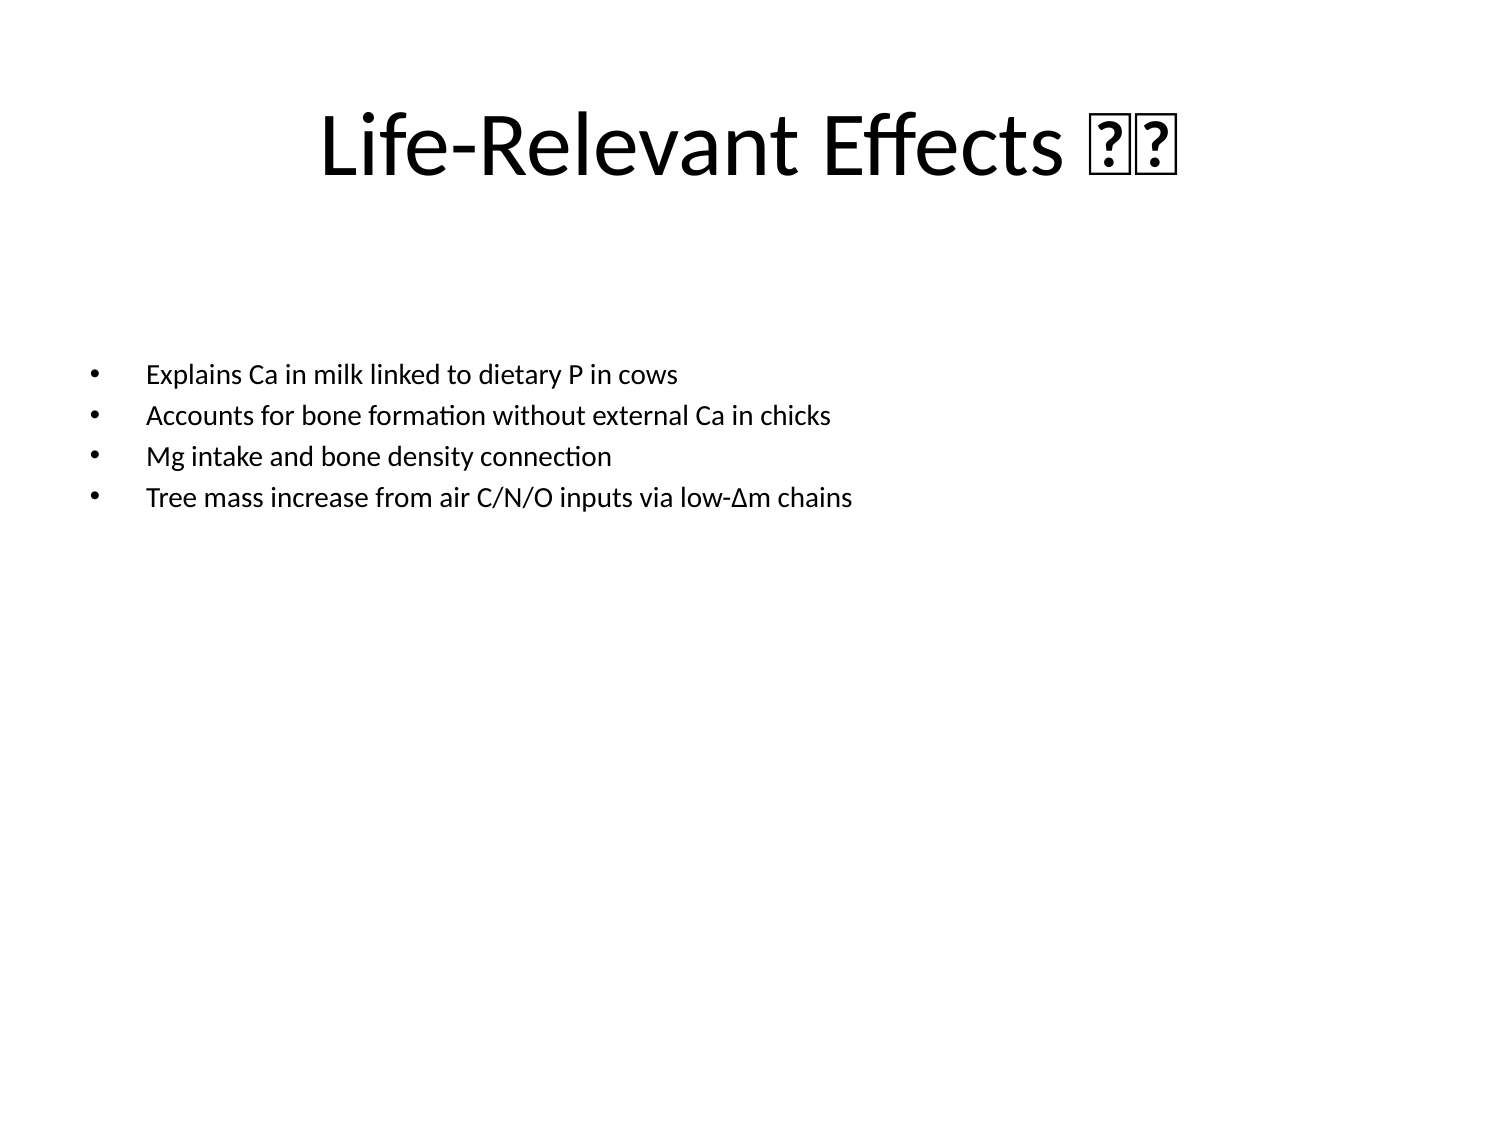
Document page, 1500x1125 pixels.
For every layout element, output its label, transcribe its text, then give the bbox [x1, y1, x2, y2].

list Explains Ca in milk linked to dietary P in cows Accounts for bone formation without external Ca in chicks Mg intake and bone density connection Tree mass increase from air C/N/O inputs via low-Δm chains [75, 262, 1425, 1005]
title Life-Relevant Effects 🦴🌿 [75, 45, 1425, 233]
